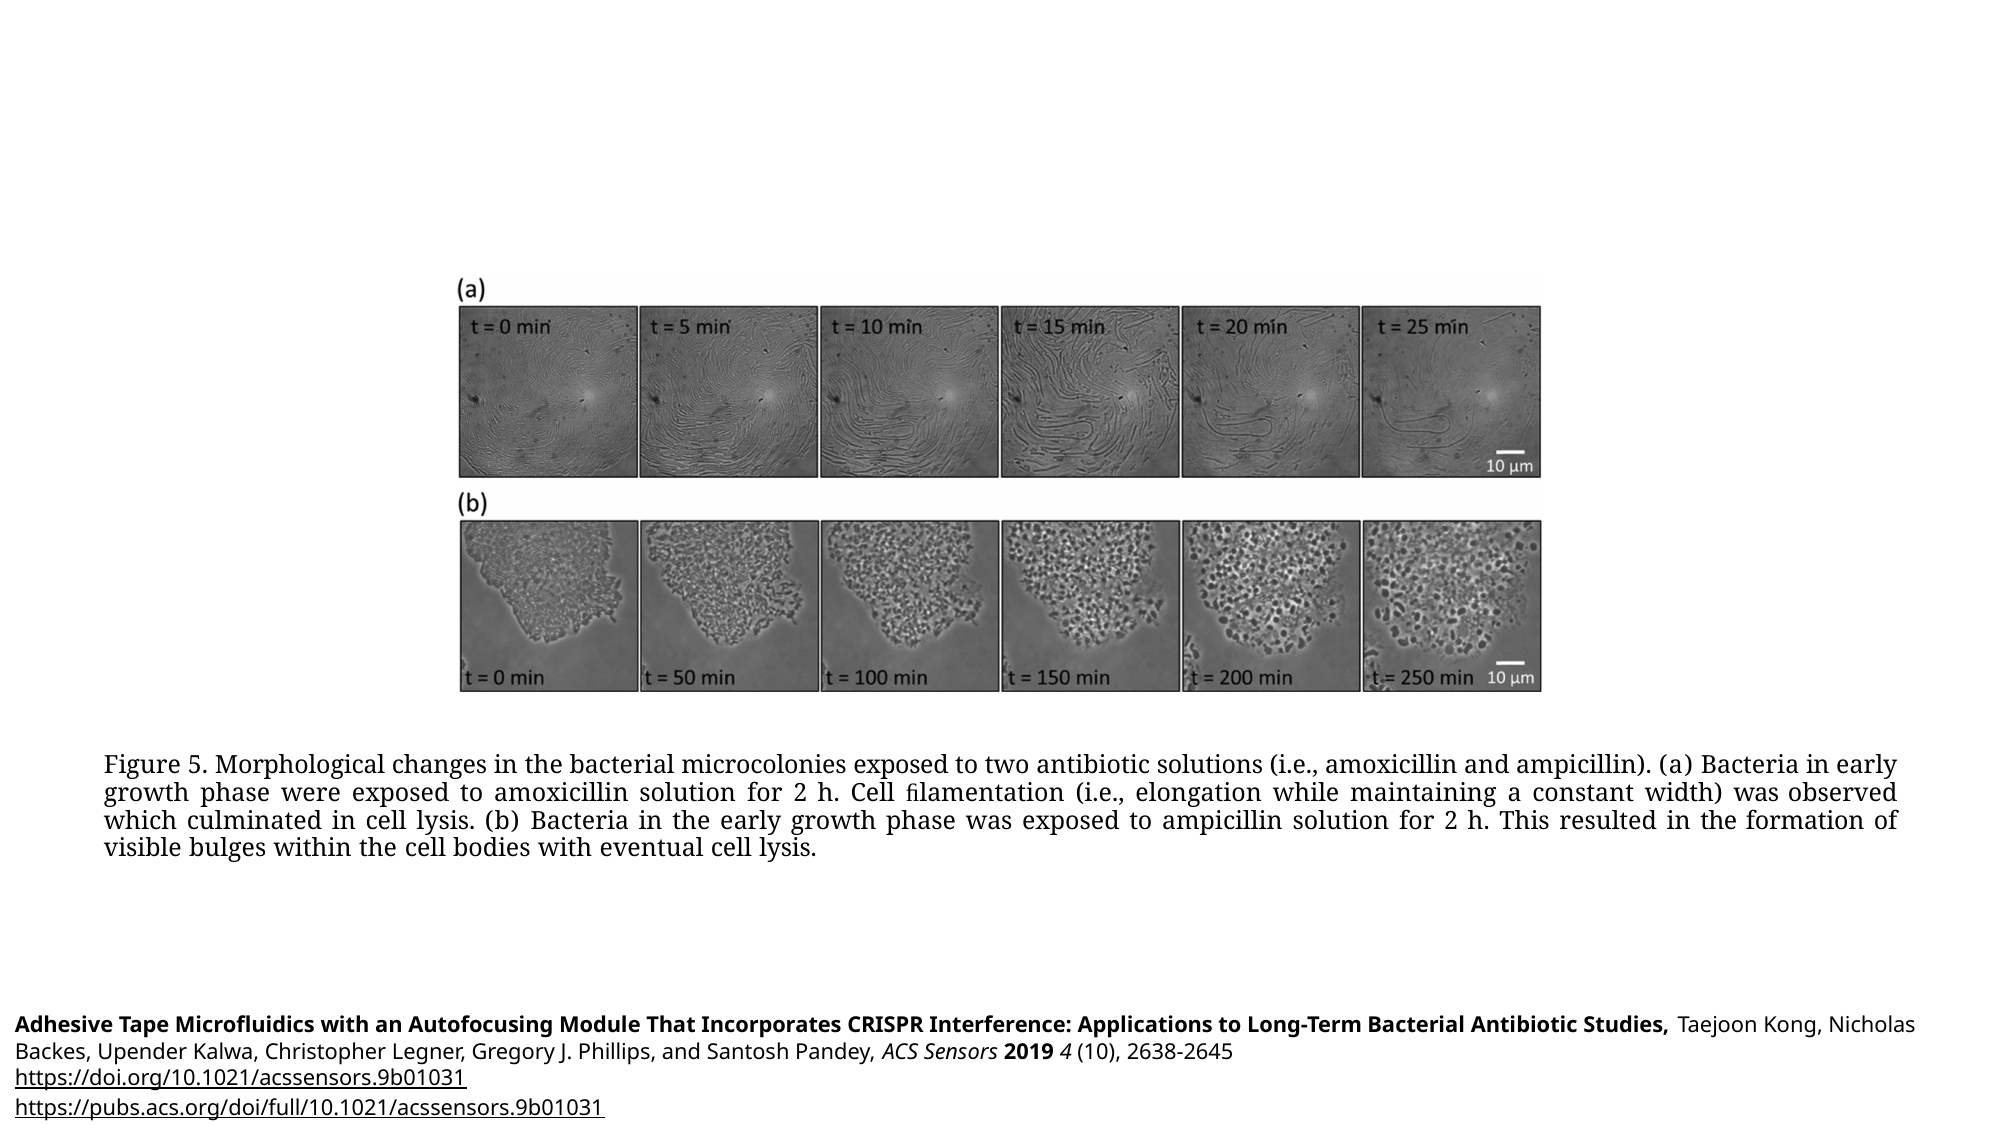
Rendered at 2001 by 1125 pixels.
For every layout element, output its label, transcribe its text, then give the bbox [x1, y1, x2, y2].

text_box Figure 5. Morphological changes in the bacterial microcolonies exposed to two antibiotic solutions (i.e., amoxicillin and ampicillin). (a) Bacteria in early growth phase were exposed to amoxicillin solution for 2 h. Cell ﬁlamentation (i.e., elongation while maintaining a constant width) was observed which culminated in cell lysis. (b) Bacteria in the early growth phase was exposed to ampicillin solution for 2 h. This resulted in the formation of visible bulges within the cell bodies with eventual cell lysis. [101, 748, 1899, 863]
picture [457, 277, 1543, 692]
text_box Adhesive Tape Microfluidics with an Autofocusing Module That Incorporates CRISPR Interference: Applications to Long-Term Bacterial Antibiotic Studies, Taejoon Kong, Nicholas Backes, Upender Kalwa, Christopher Legner, Gregory J. Phillips, and Santosh Pandey, ACS Sensors 2019 4 (10), 2638-2645 https://doi.org/10.1021/acssensors.9b01031 https://pubs.acs.org/doi/full/10.1021/acssensors.9b01031 [0, 1003, 2000, 1125]
